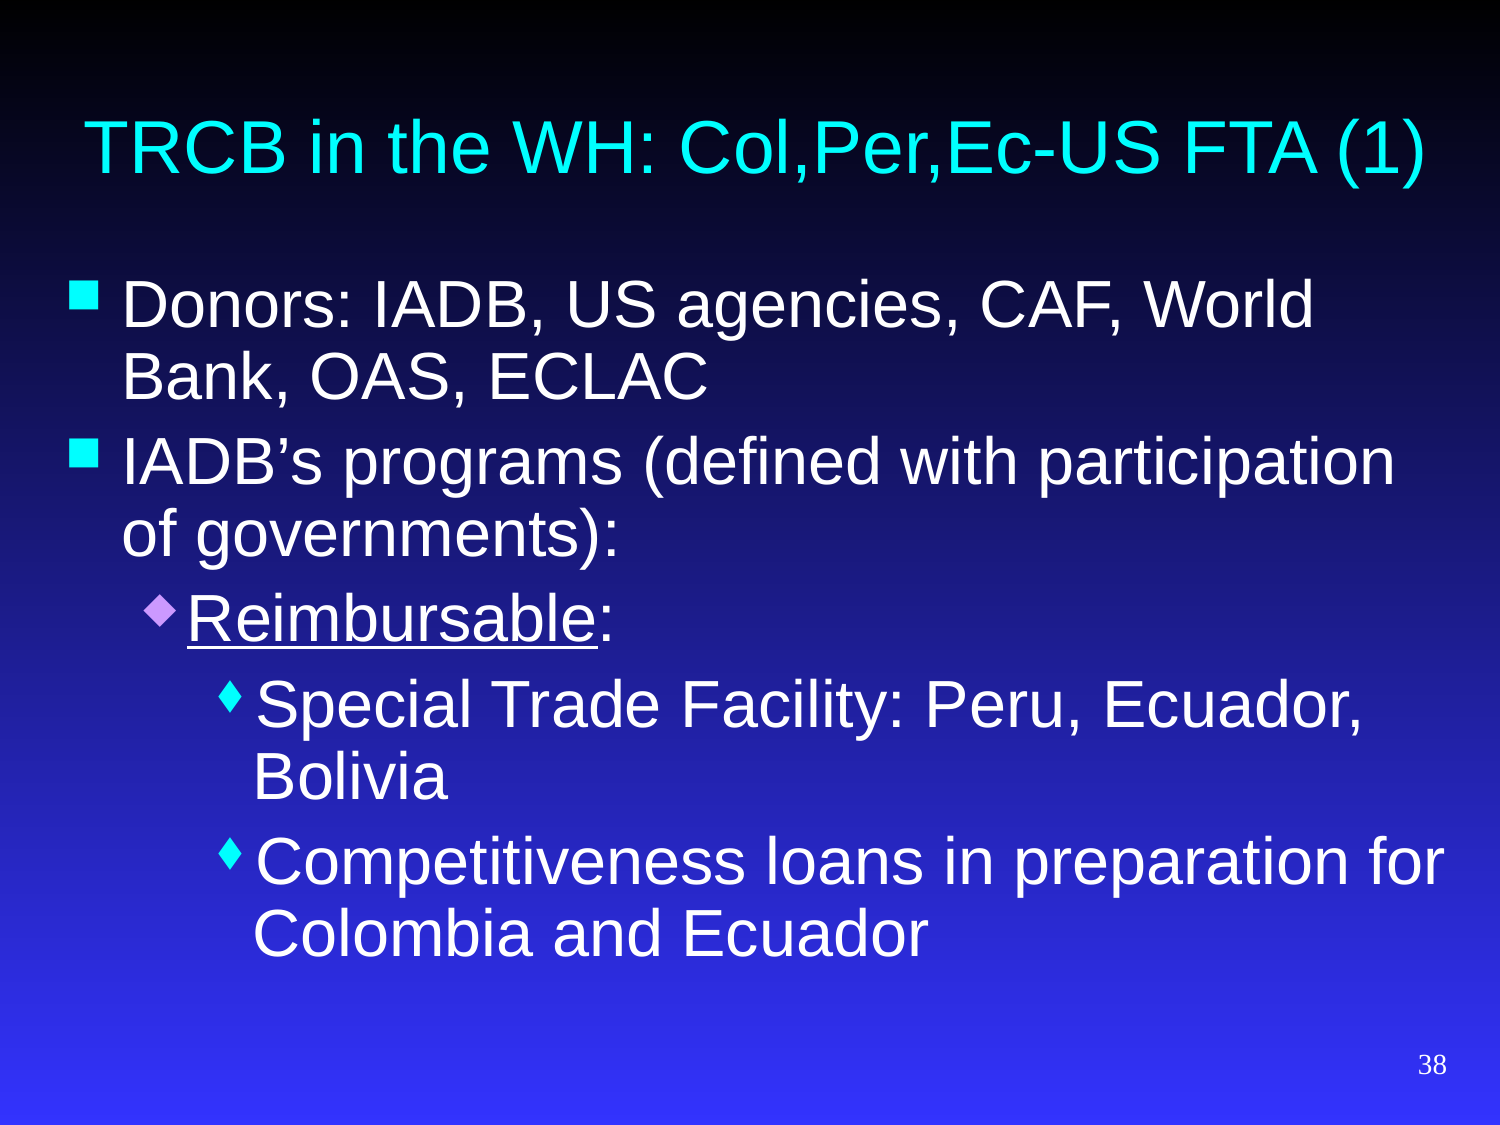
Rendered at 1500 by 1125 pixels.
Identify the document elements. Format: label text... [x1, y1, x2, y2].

list Donors: IADB, US agencies, CAF, World Bank, OAS, ECLAC IADB’s programs (defined with participation of governments): Reimbursable: Special Trade Facility: Peru, Ecuador, Bolivia Competitiveness loans in preparation for Colombia and Ecuador [49, 262, 1468, 1125]
title TRCB in the WH: Col,Per,Ec-US FTA (1) [49, 49, 1463, 238]
